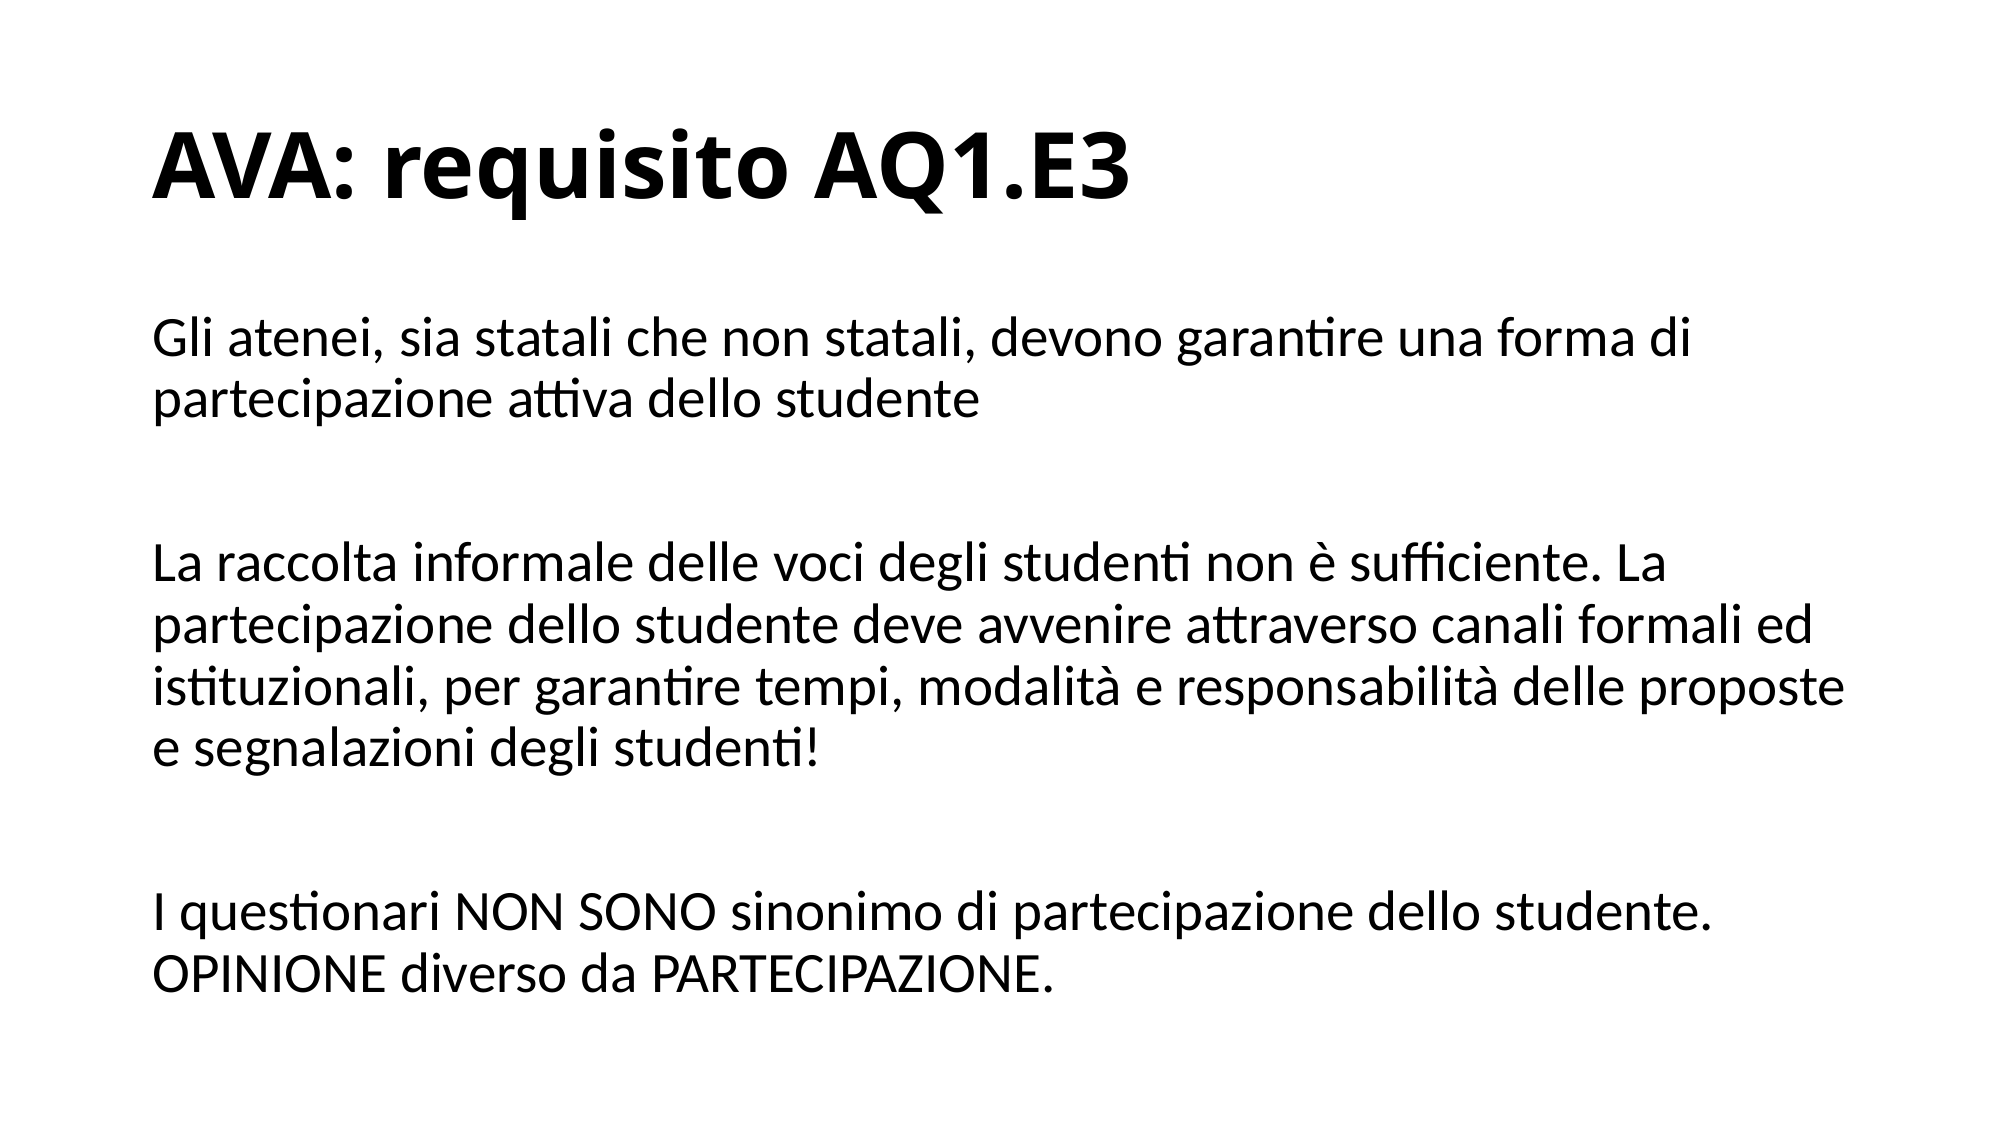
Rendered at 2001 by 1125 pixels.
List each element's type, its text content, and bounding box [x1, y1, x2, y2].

title AVA: requisito AQ1.E3 [137, 59, 1863, 278]
list Gli atenei, sia statali che non statali, devono garantire una forma di partecipazione attiva dello studente La raccolta informale delle voci degli studenti non è sufficiente. La partecipazione dello studente deve avvenire attraverso canali formali ed istituzionali, per garantire tempi, modalità e responsabilità delle proposte e segnalazioni degli studenti! I questionari NON SONO sinonimo di partecipazione dello studente. OPINIONE diverso da PARTECIPAZIONE. [137, 299, 1863, 1014]
